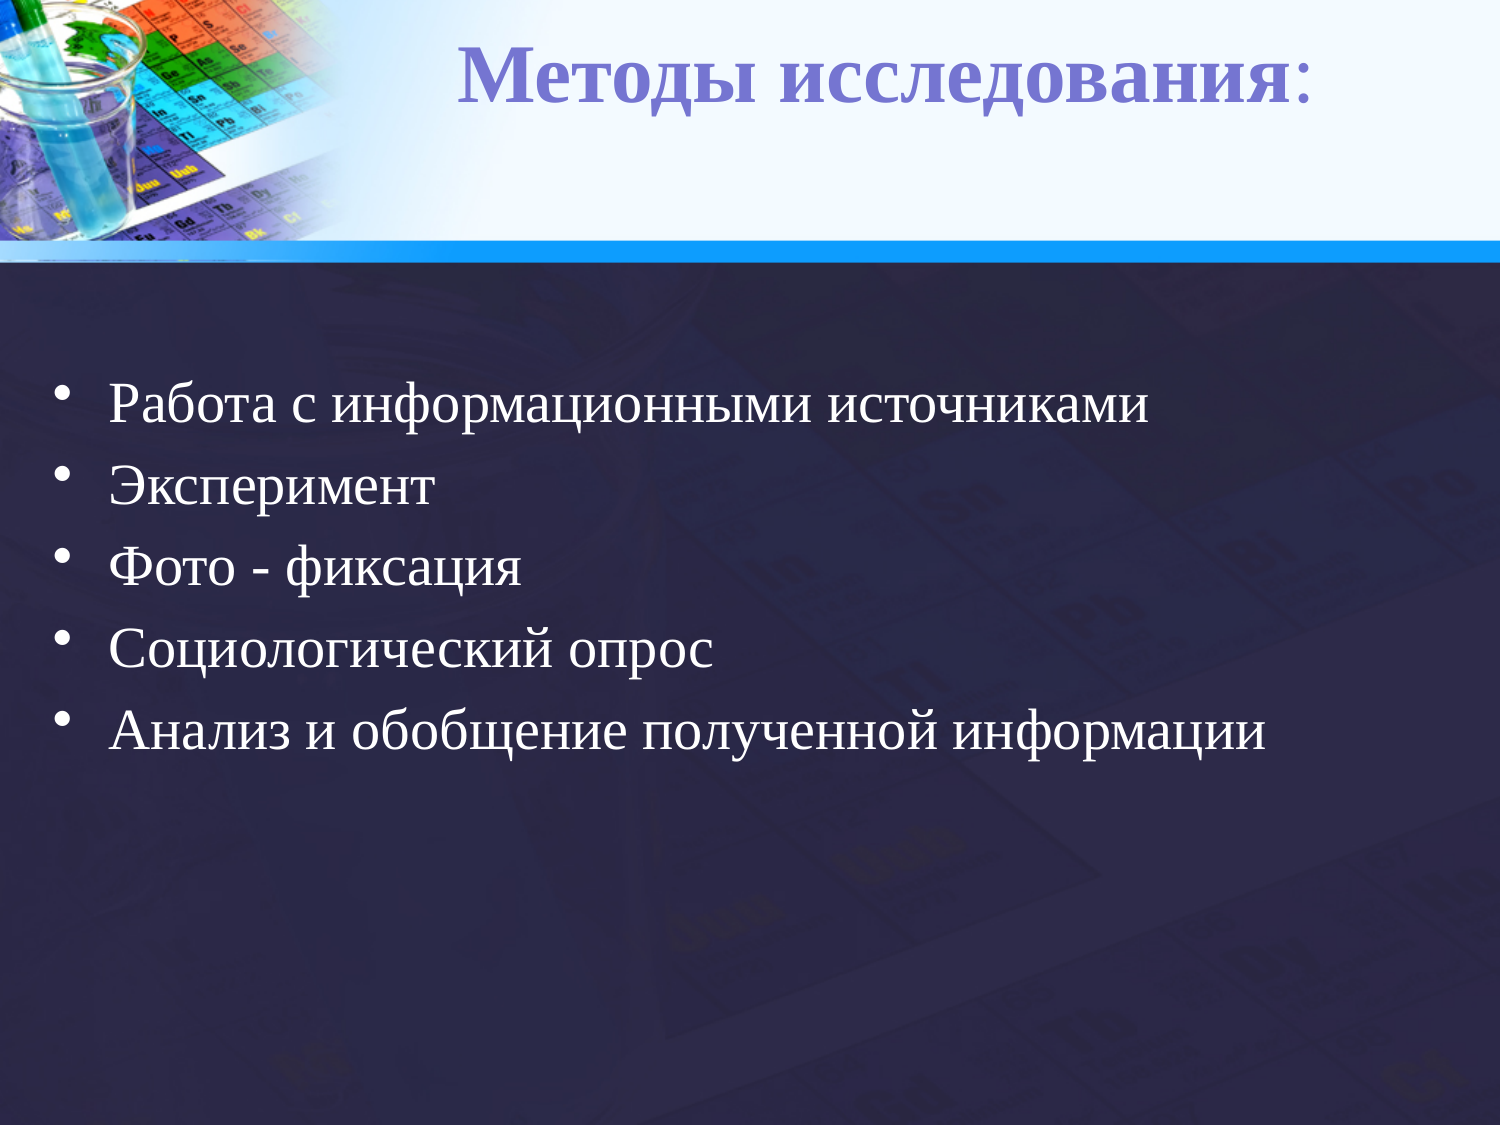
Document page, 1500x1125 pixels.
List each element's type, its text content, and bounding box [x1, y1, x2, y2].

list Работа с информационными источниками Эксперимент Фото - фиксация Социологический опрос Анализ и обобщение полученной информации [37, 274, 1463, 1013]
picture [0, 0, 1500, 1125]
title Методы исследования: [317, 24, 1456, 213]
